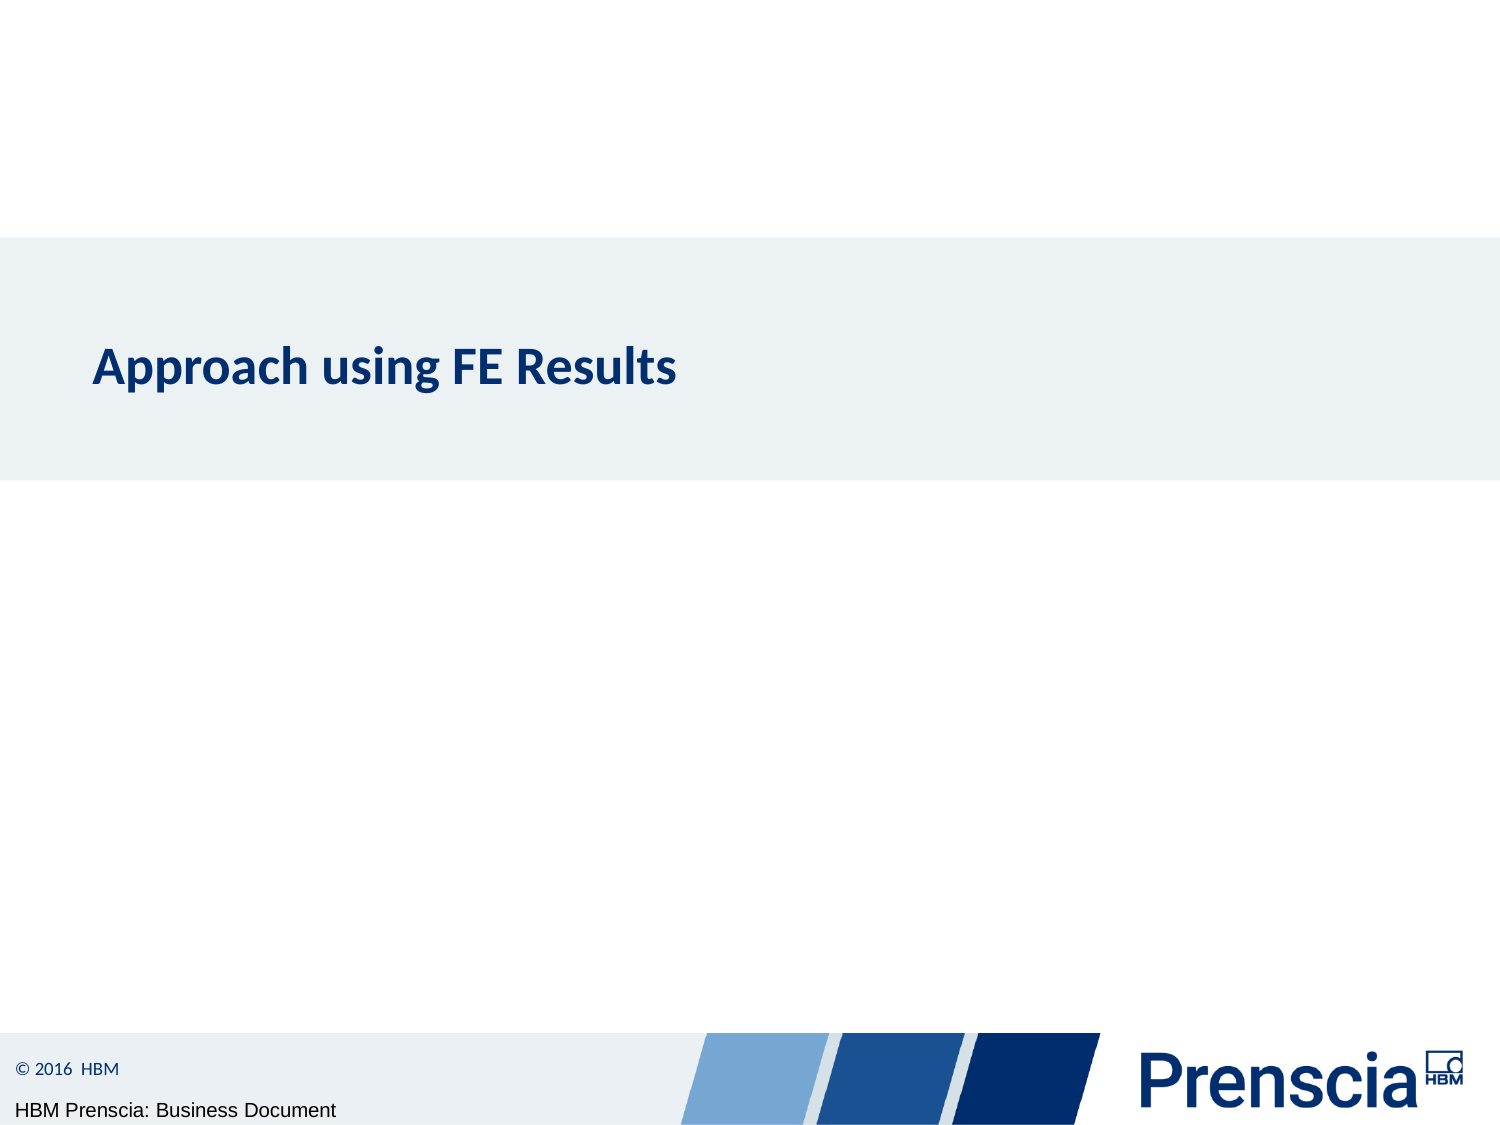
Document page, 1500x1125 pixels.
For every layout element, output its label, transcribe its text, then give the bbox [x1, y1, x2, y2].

picture [0, 1033, 1500, 1125]
title Approach using FE Results [75, 262, 1425, 464]
